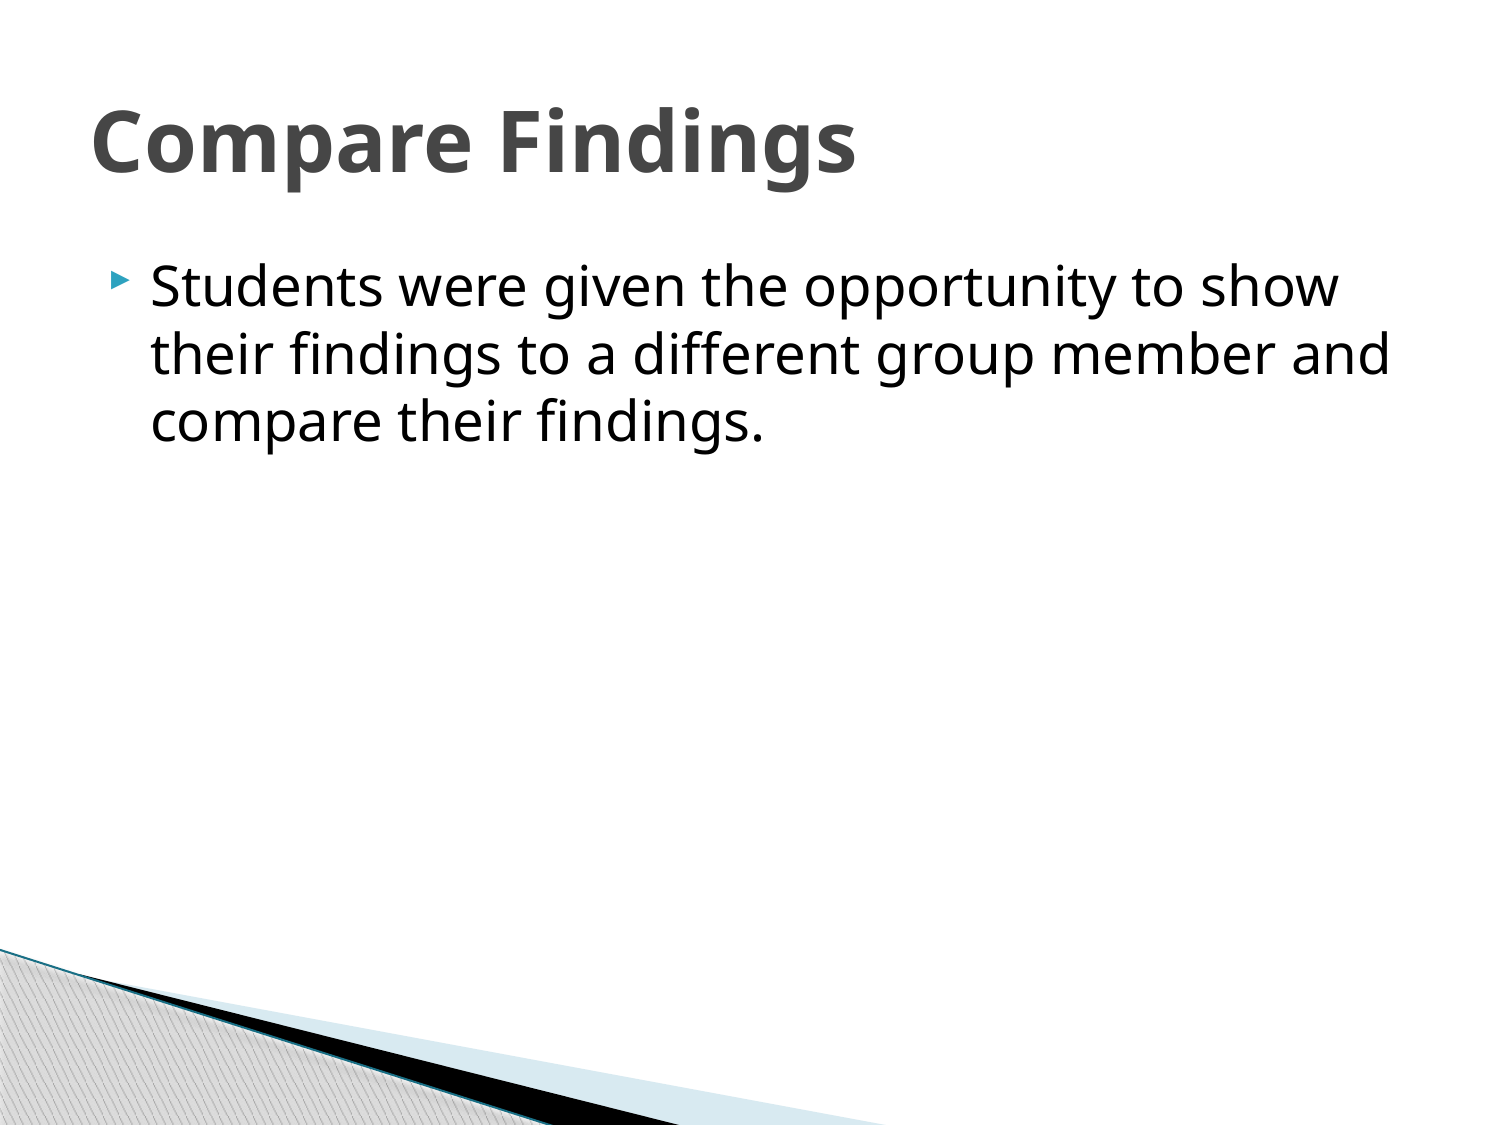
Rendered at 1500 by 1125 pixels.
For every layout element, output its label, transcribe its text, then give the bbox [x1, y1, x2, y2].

title Compare Findings [75, 45, 1425, 233]
list Students were given the opportunity to show their findings to a different group member and compare their findings. [74, 242, 1426, 986]
